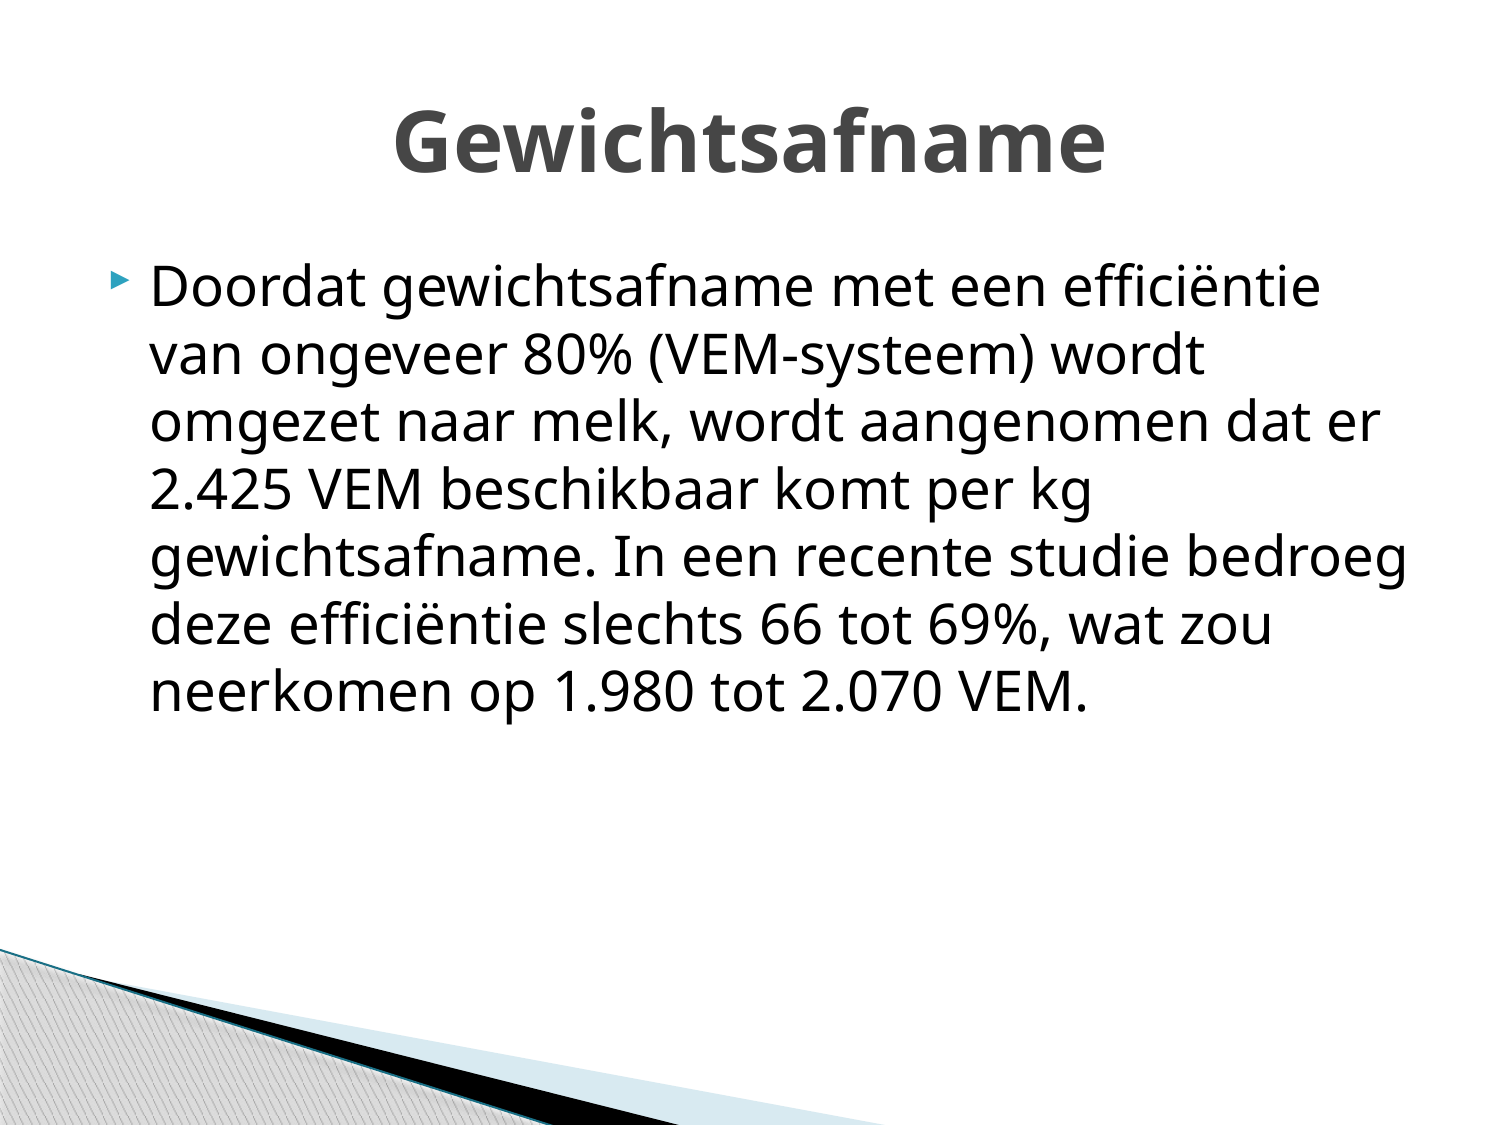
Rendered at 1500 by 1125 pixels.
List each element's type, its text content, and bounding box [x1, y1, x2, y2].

title Gewichtsafname [75, 45, 1425, 233]
list Doordat gewichtsafname met een efficiëntie van ongeveer 80% (VEM-systeem) wordt omgezet naar melk, wordt aangenomen dat er 2.425 VEM beschikbaar komt per kg gewichtsafname. In een recente studie bedroeg deze efficiëntie slechts 66 tot 69%, wat zou neerkomen op 1.980 tot 2.070 VEM. [75, 243, 1425, 986]
